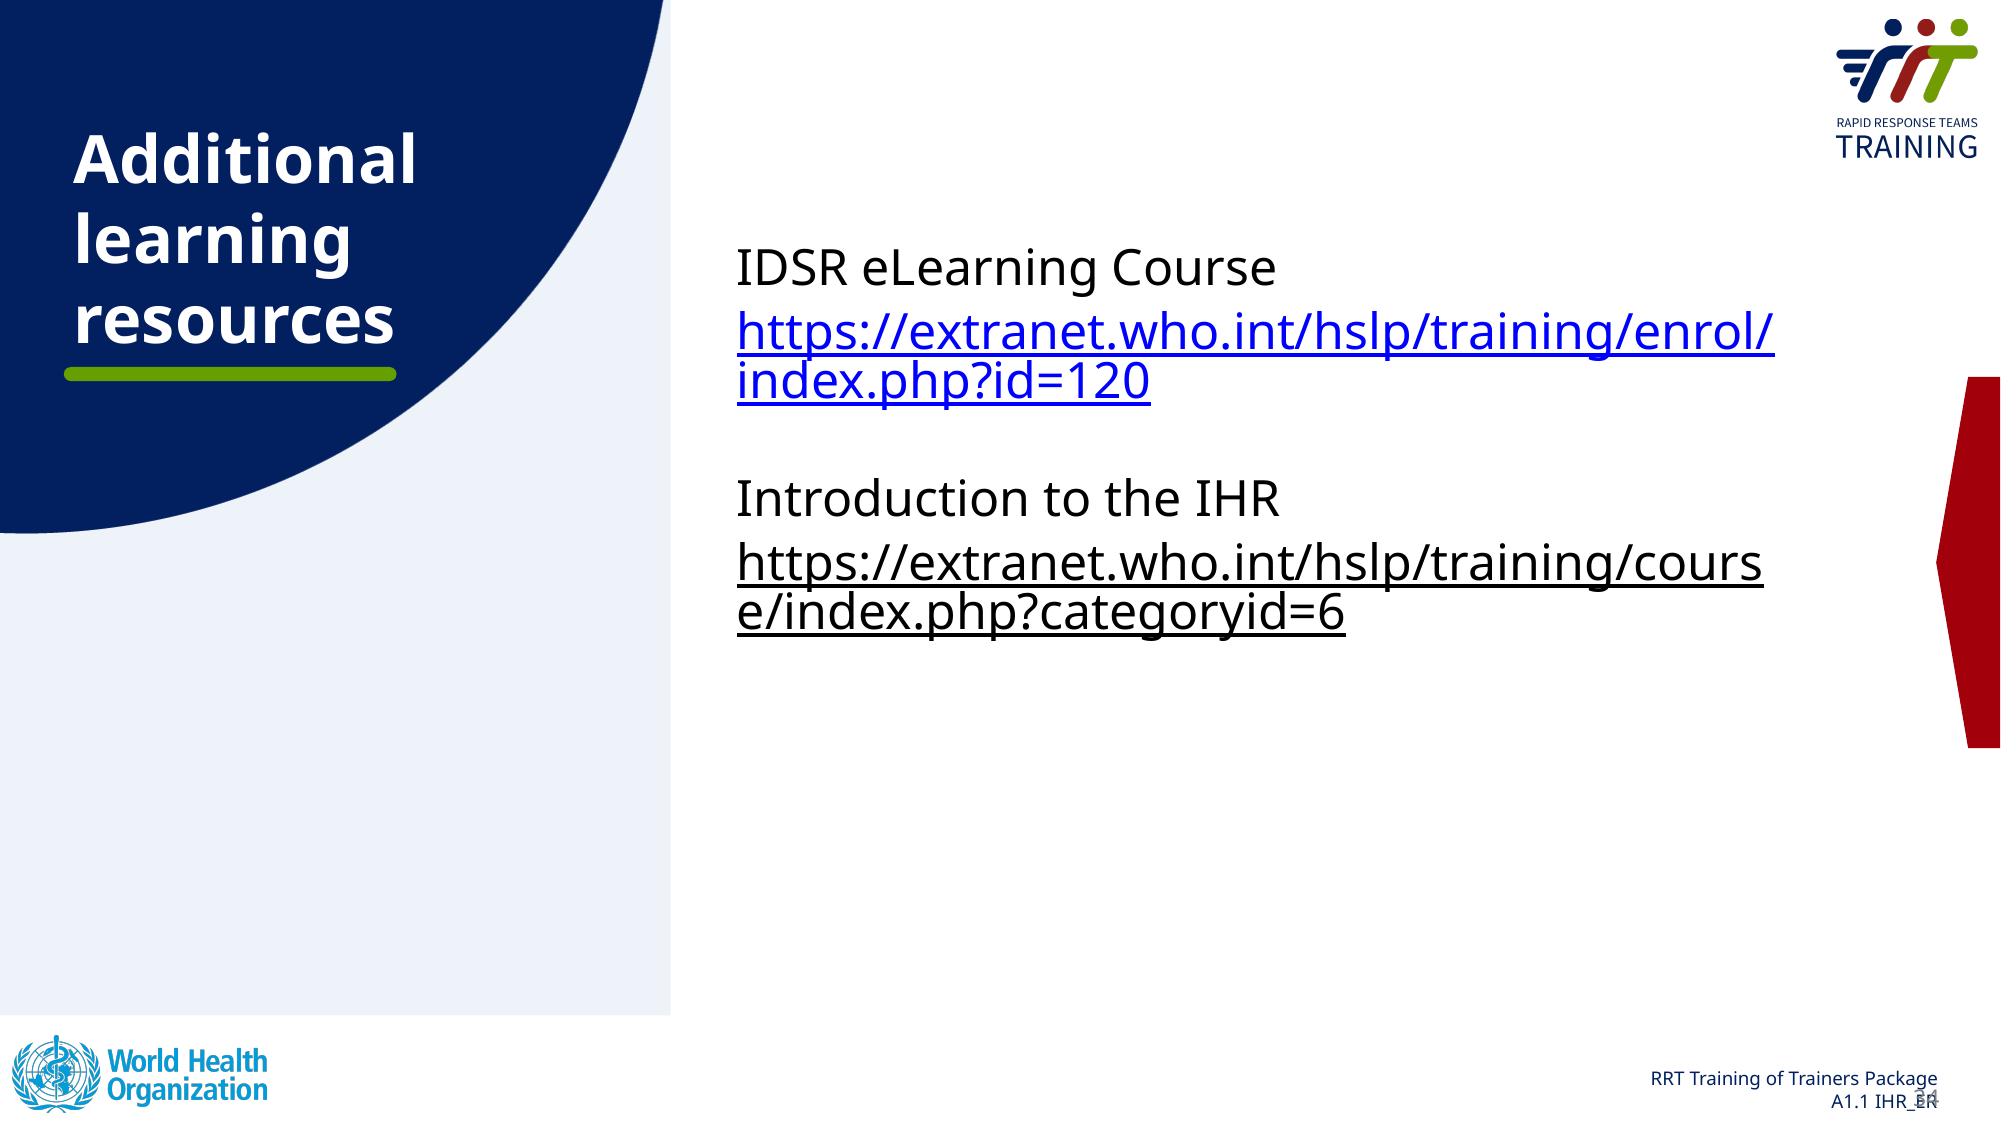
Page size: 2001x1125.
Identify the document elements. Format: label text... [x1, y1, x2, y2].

picture [1835, 19, 1978, 167]
picture [0, 0, 670, 538]
picture [12, 1083, 48, 1113]
list IDSR eLearning Course https://extranet.who.int/hslp/training/enrol/index.php?id=120 Introduction to the IHR https://extranet.who.int/hslp/training/course/index.php?categoryid=6 [728, 234, 1791, 1125]
picture [58, 1050, 64, 1058]
picture [12, 1035, 267, 1113]
